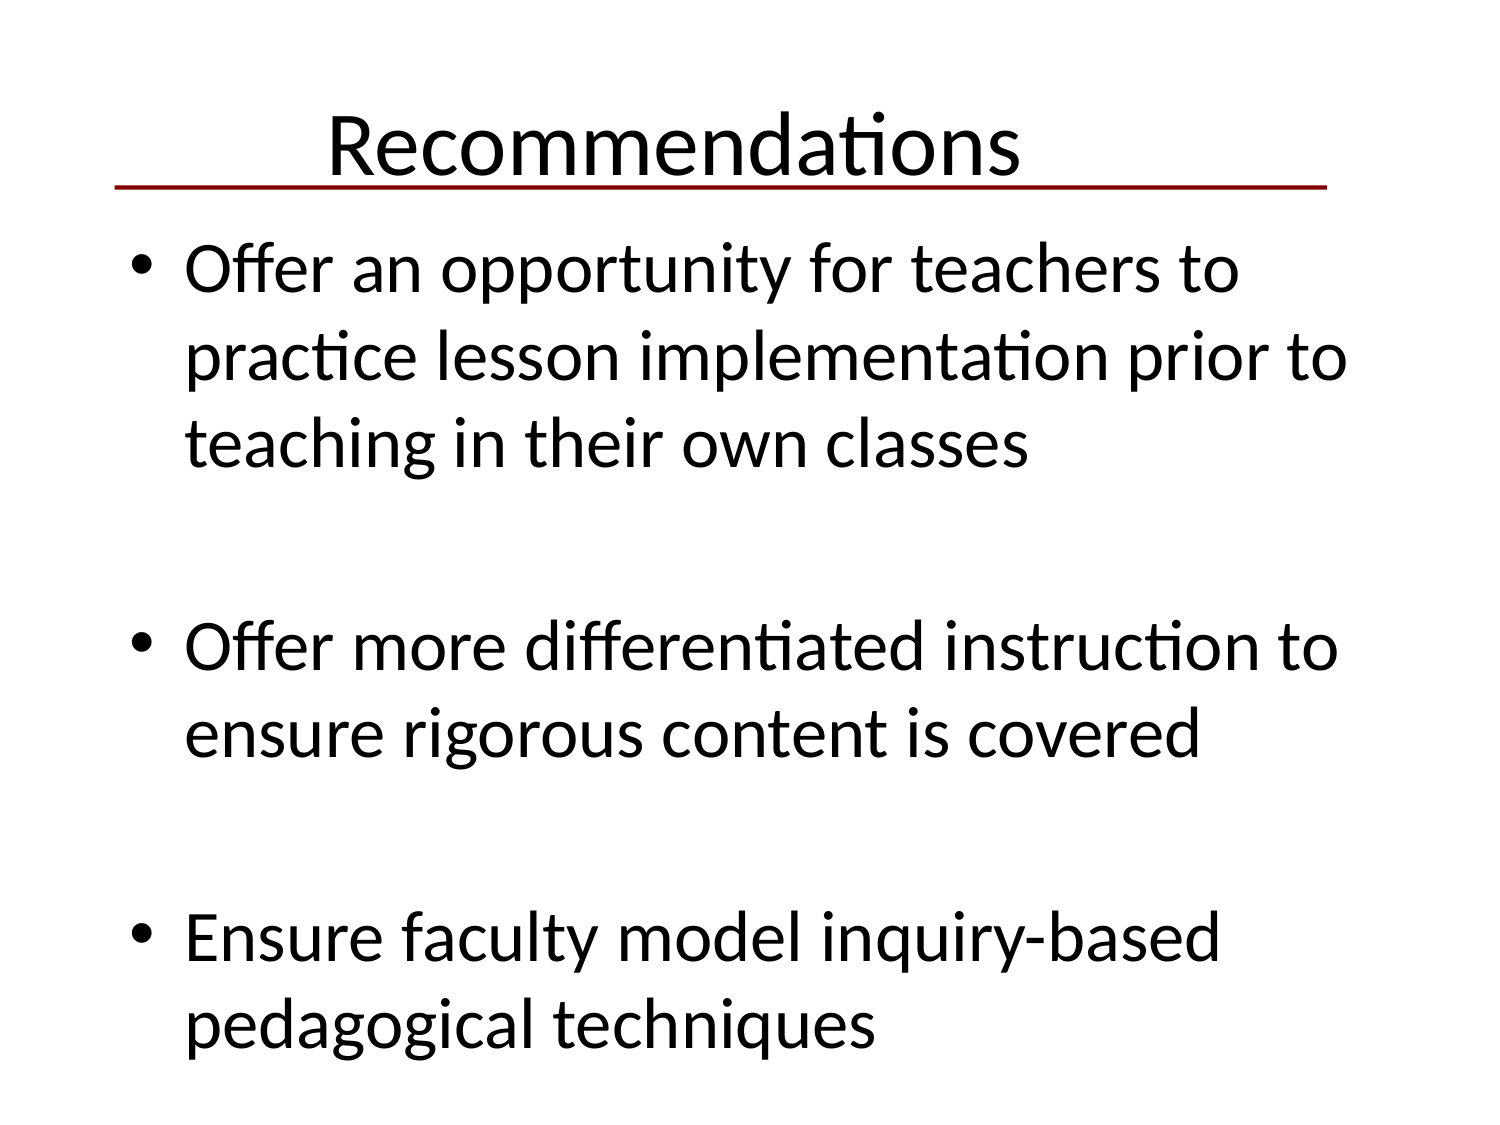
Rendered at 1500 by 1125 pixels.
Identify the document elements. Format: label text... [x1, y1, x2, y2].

list Offer an opportunity for teachers to practice lesson implementation prior to teaching in their own classes Offer more differentiated instruction to ensure rigorous content is covered Ensure faculty model inquiry-based pedagogical techniques [114, 212, 1500, 1075]
title Recommendations [0, 45, 1350, 233]
